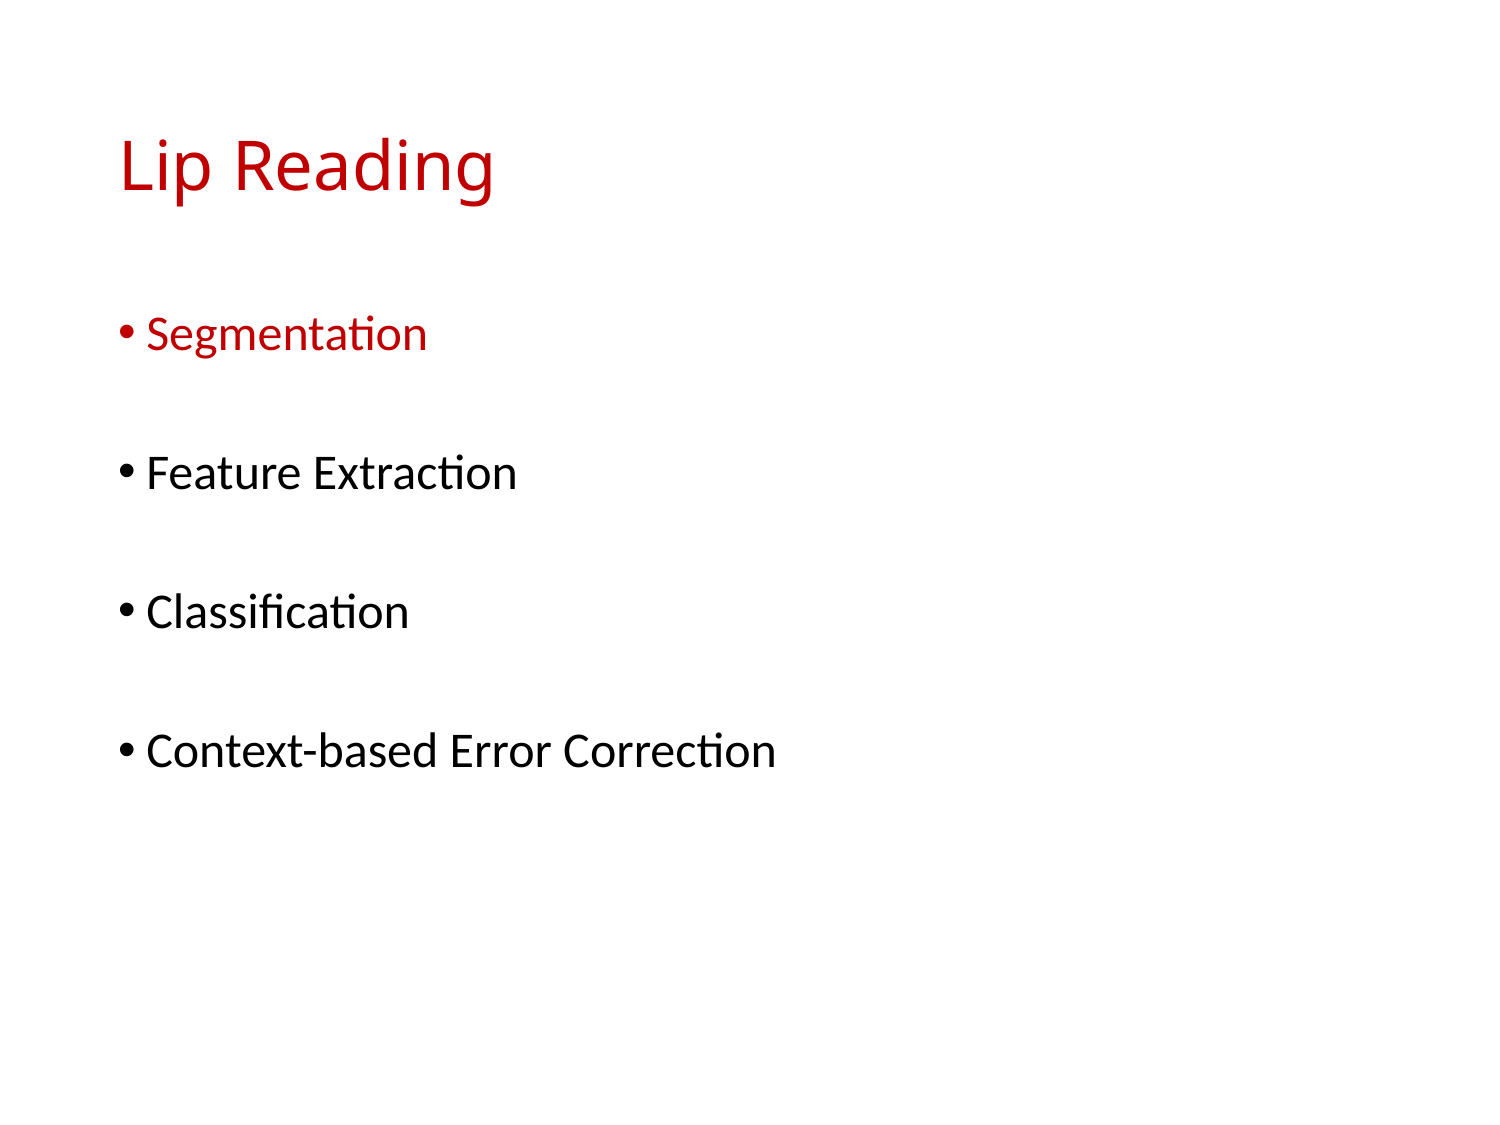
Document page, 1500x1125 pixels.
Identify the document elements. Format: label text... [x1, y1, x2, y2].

title Lip Reading [103, 59, 1397, 278]
list Segmentation Feature Extraction Classification Context-based Error Correction [103, 299, 1397, 1014]
